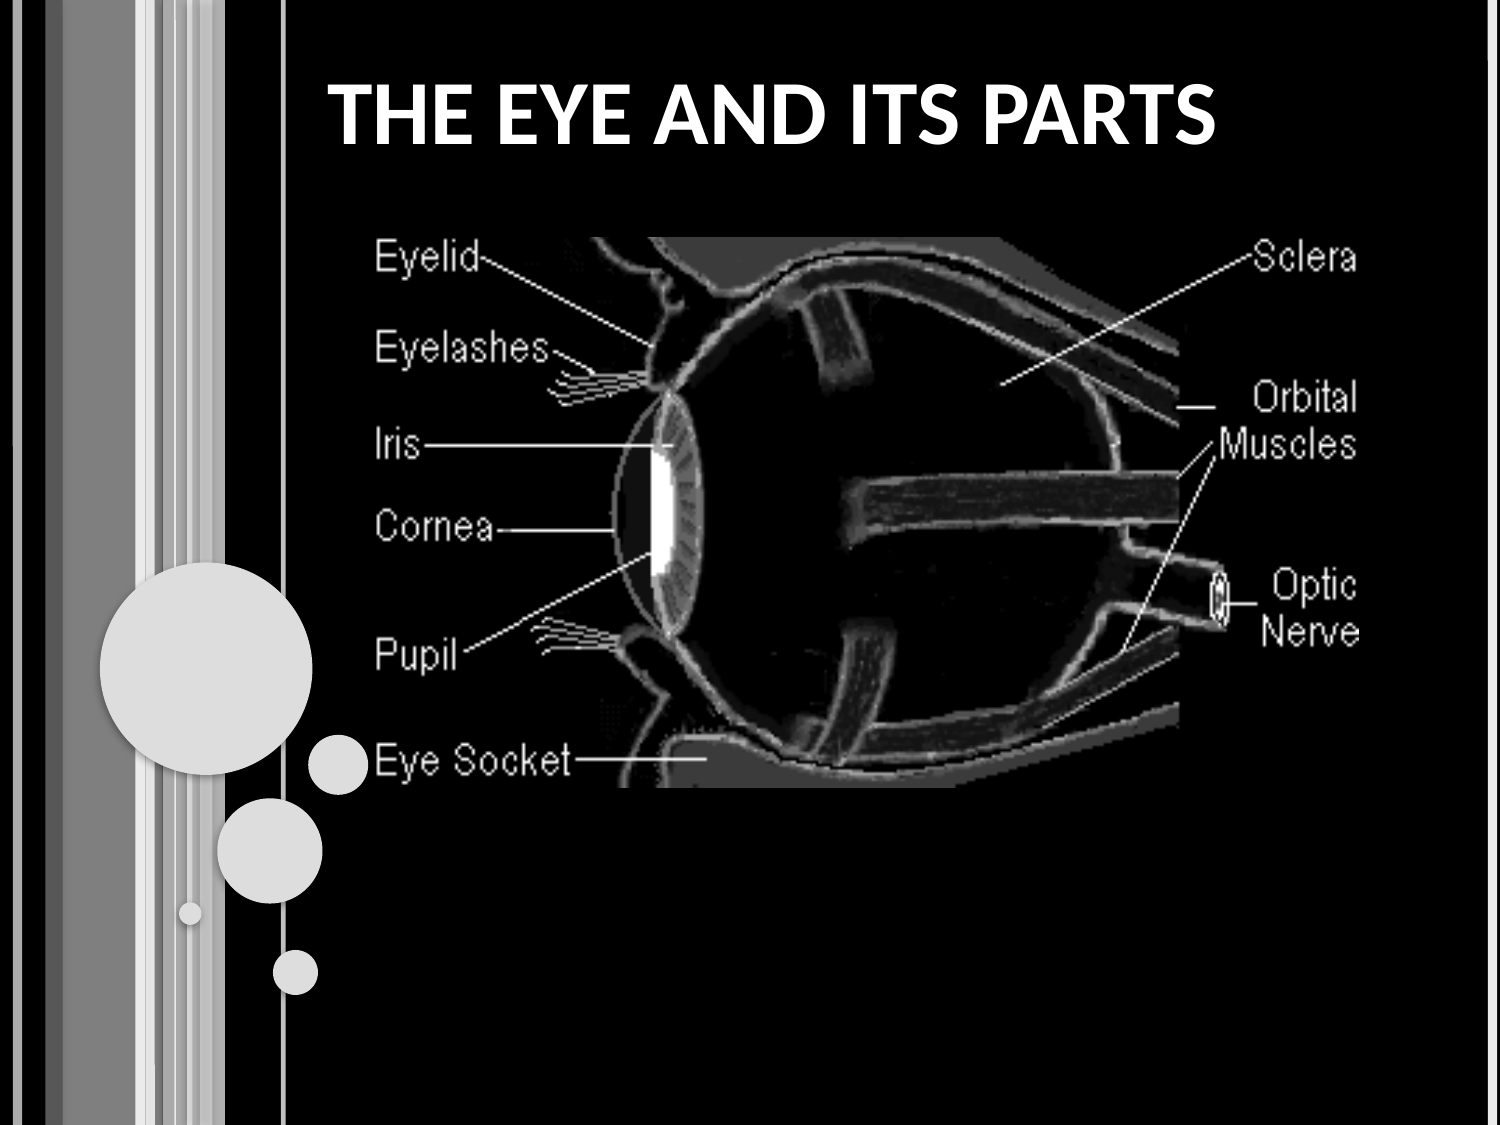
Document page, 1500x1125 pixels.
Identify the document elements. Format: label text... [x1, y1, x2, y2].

picture [374, 236, 1359, 788]
title THE EYE AND ITS PARTS [312, 45, 1463, 233]
